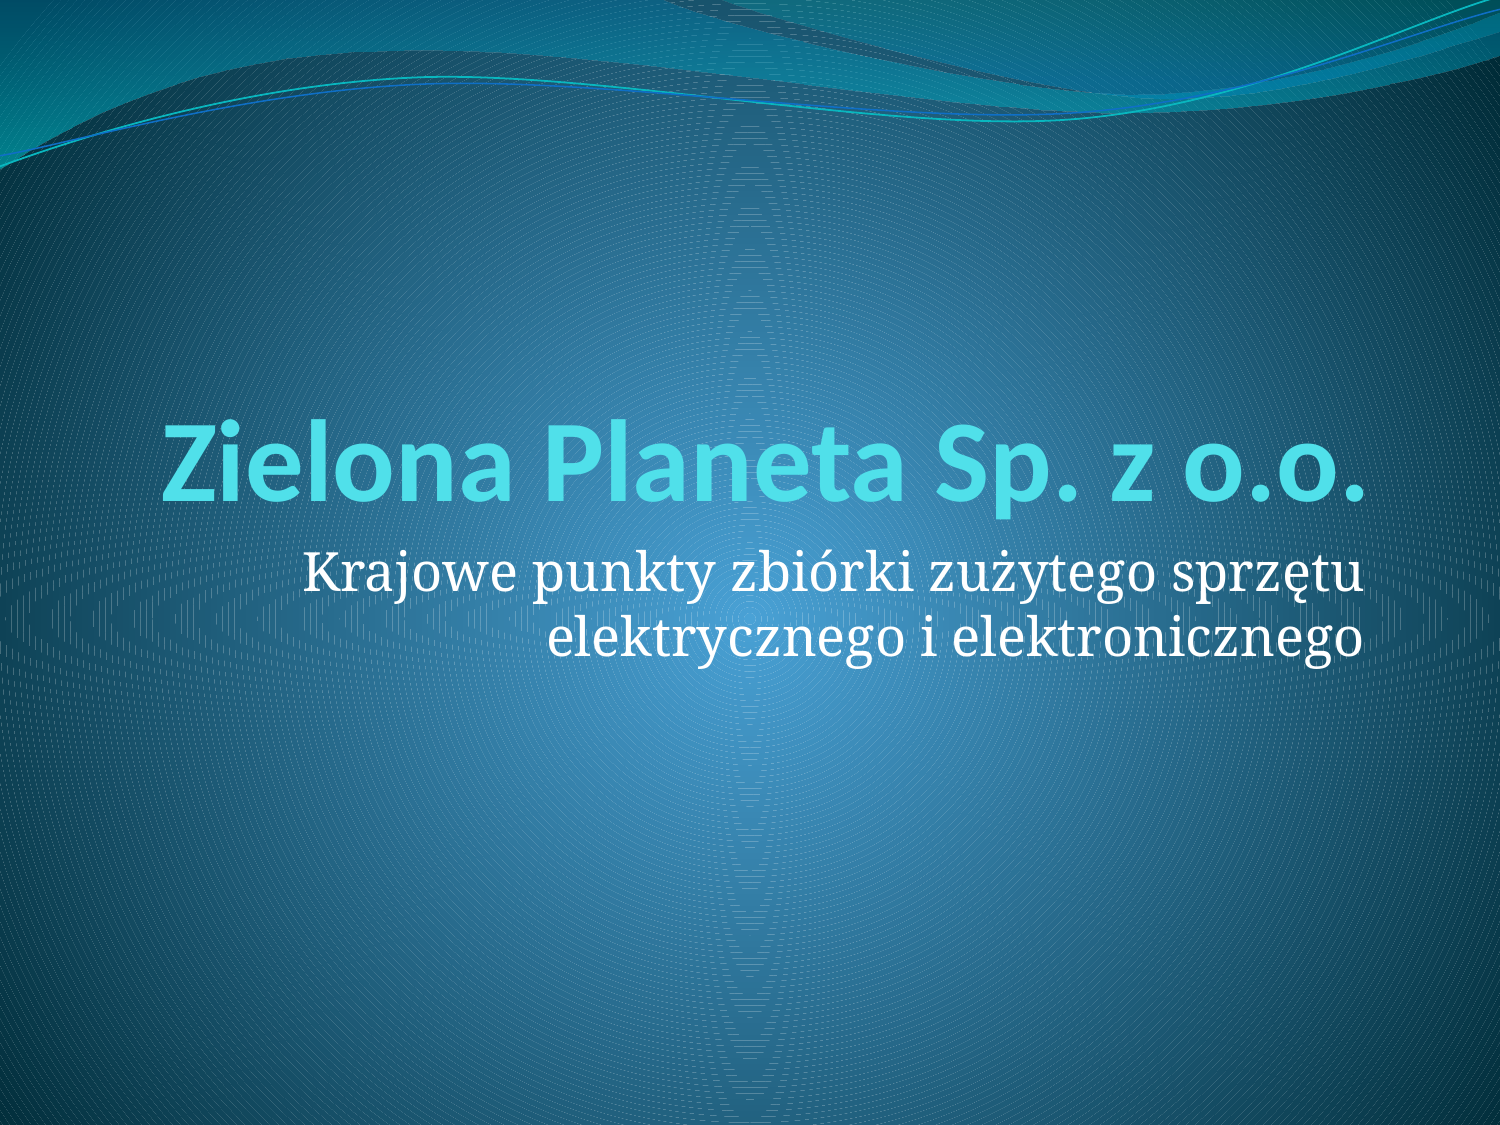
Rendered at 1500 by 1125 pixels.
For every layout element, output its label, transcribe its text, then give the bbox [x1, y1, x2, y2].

subtitle Krajowe punkty zbiórki zużytego sprzętu elektrycznego i elektronicznego [87, 529, 1376, 818]
title Zielona Planeta Sp. z o.o. [87, 224, 1376, 525]
